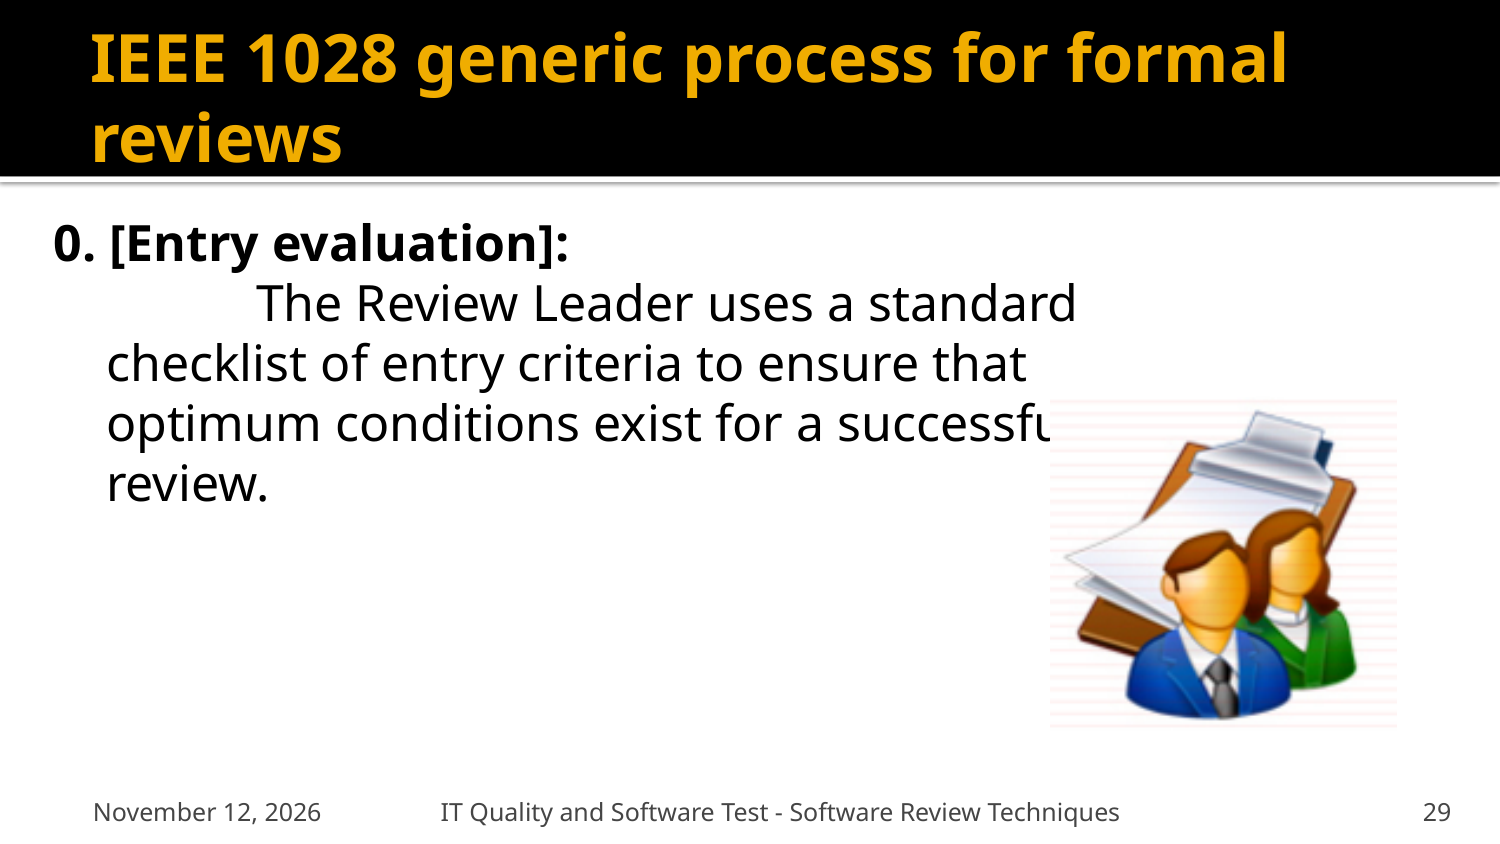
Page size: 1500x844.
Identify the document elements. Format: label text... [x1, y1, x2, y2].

title IEEE 1028 generic process for formal reviews [75, 19, 1425, 174]
list 0. [Entry evaluation]: The Review Leader uses a standard checklist of entry criteria to ensure that optimum conditions exist for a successful review. [24, 196, 1138, 822]
picture [1049, 396, 1397, 735]
footer IT Quality and Software Test - Software Review Techniques [433, 796, 1337, 831]
slide_number 29 [1345, 796, 1467, 831]
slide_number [75, 796, 425, 831]
